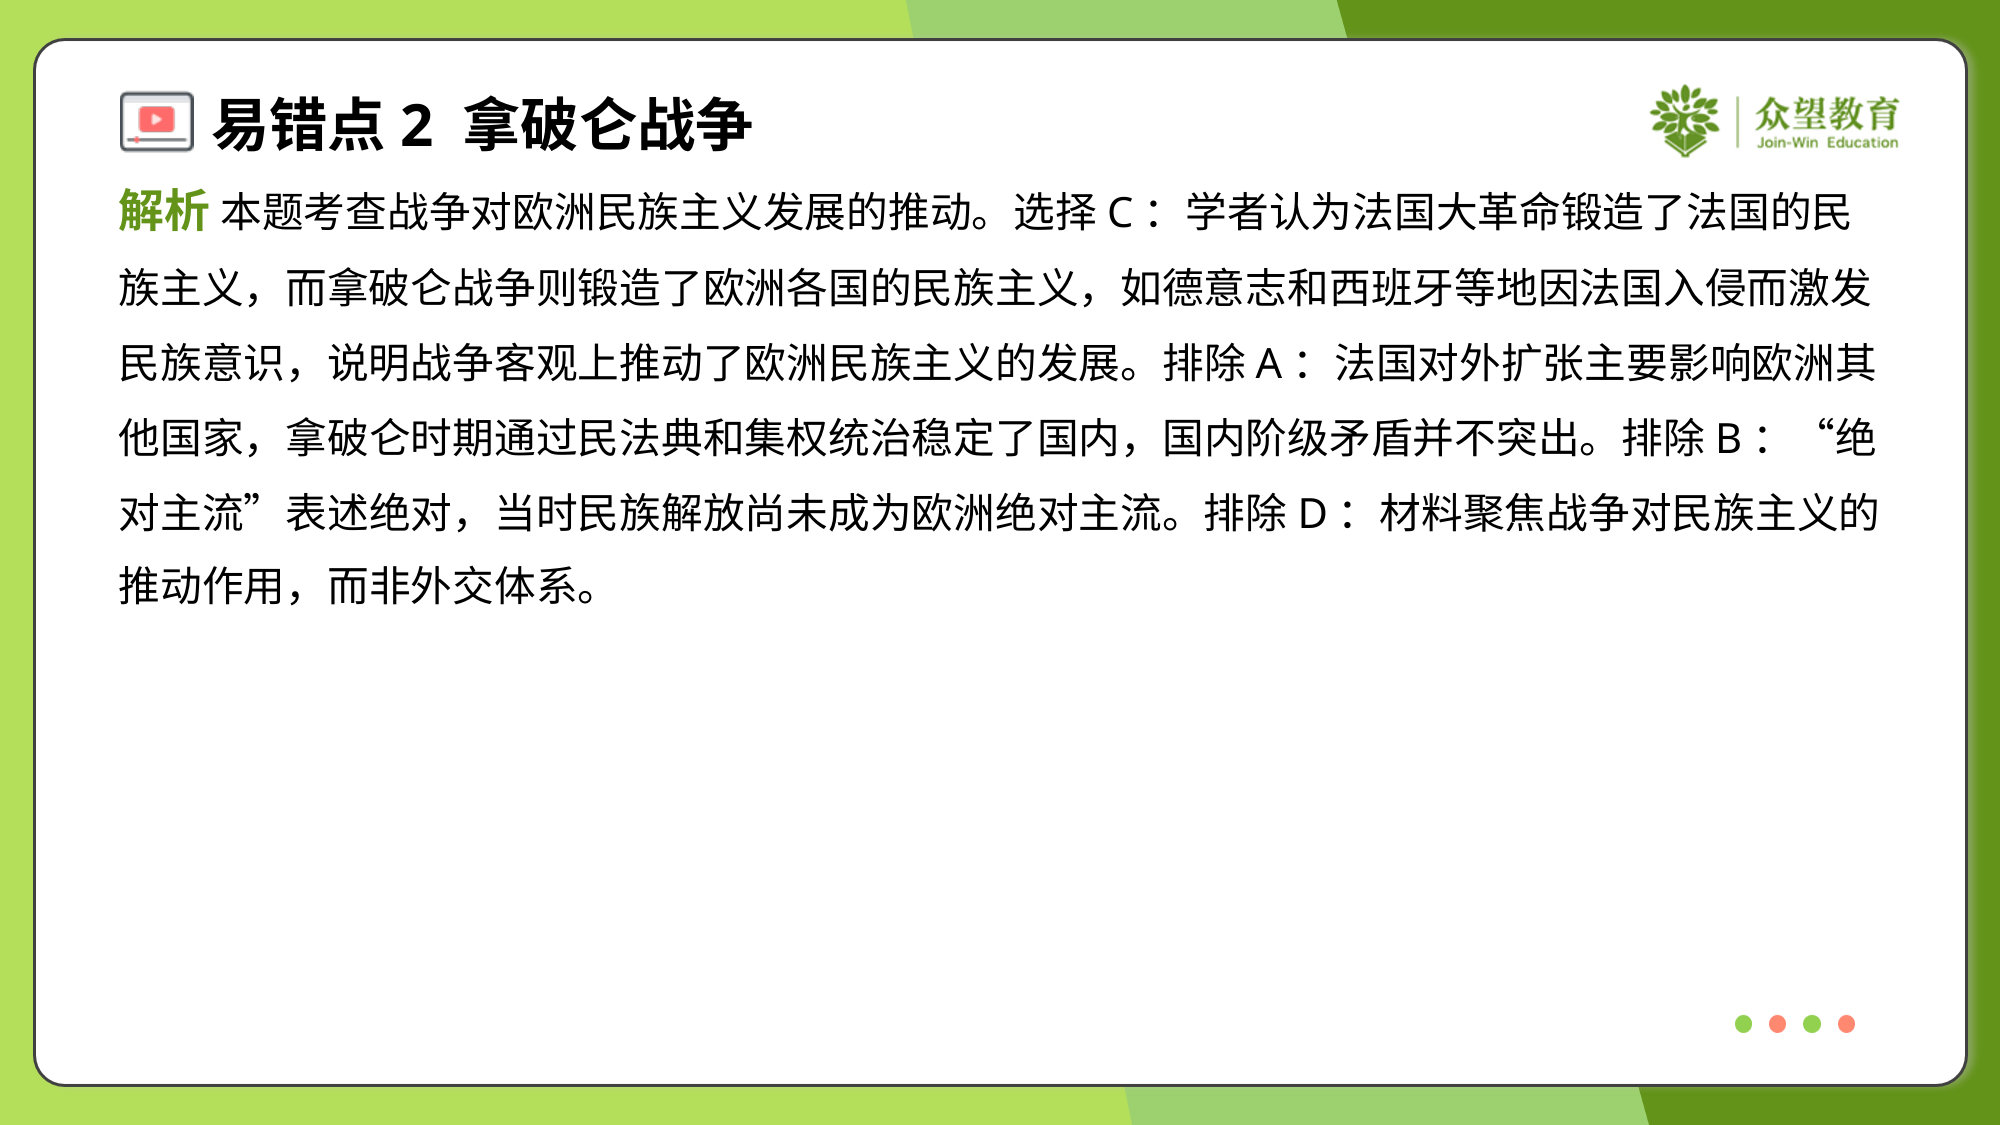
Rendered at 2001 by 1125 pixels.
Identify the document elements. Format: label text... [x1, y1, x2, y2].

text_box 解析 本题考查战争对欧洲民族主义发展的推动。选择C：学者认为法国大革命锻造了法国的民 族主义，而拿破仑战争则锻造了欧洲各国的民族主义，如德意志和西班牙等地因法国入侵而激发 民族意识，说明战争客观上推动了欧洲民族主义的发展。排除A：法国对外扩张主要影响欧洲其 他国家，拿破仑时期通过民法典和集权统治稳定了国内，国内阶级矛盾并不突出。排除B：“绝 对主流”表述绝对，当时民族解放尚未成为欧洲绝对主流。排除D：材料聚焦战争对民族主义的 推动作用，而非外交体系。 [118, 159, 1883, 602]
picture [0, 0, 2000, 1125]
